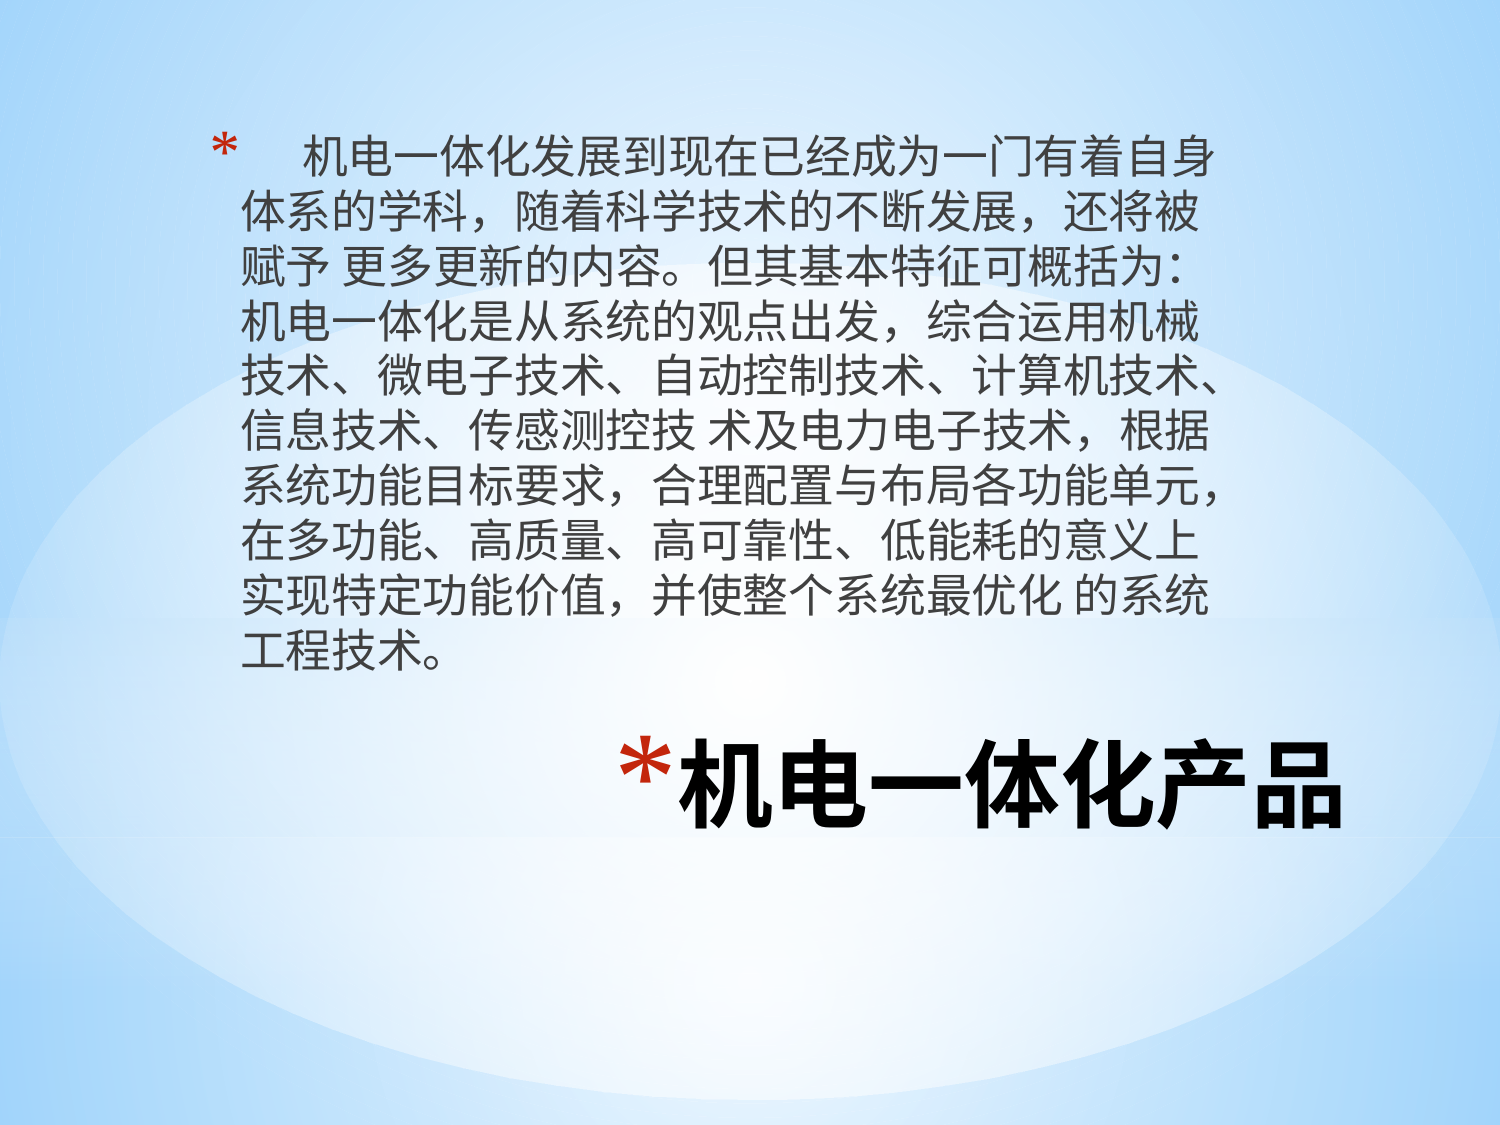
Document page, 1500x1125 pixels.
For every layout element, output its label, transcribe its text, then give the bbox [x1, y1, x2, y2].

title 机电一体化产品 [294, 717, 1363, 905]
list 机电一体化发展到现在已经成为一门有着自身体系的学科，随着科学技术的不断发展，还将被赋予 更多更新的内容。但其基本特征可概括为：机电一体化是从系统的观点出发，综合运用机械技术、微电子技术、自动控制技术、计算机技术、信息技术、传感测控技 术及电力电子技术，根据系统功能目标要求，合理配置与布局各功能单元，在多功能、高质量、高可靠性、低能耗的意义上实现特定功能价值，并使整个系统最优化 的系统工程技术。 [187, 120, 1238, 690]
